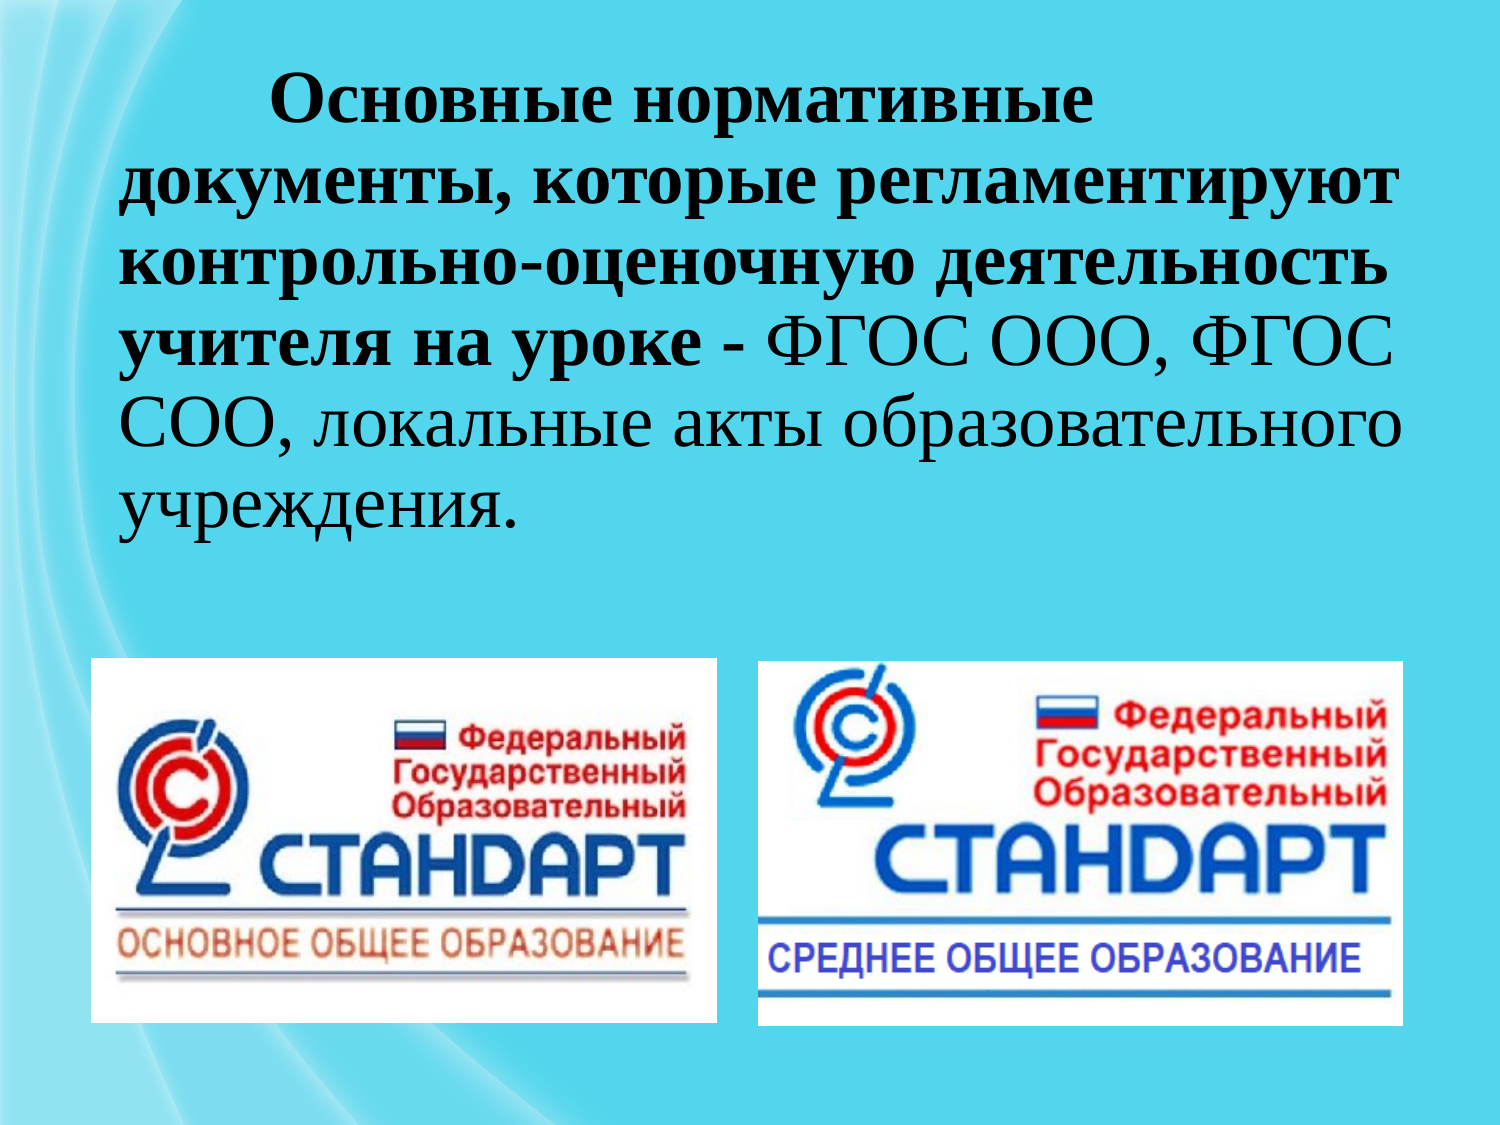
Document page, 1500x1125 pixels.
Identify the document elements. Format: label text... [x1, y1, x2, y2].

picture [0, 0, 1500, 1125]
title Основные нормативные документы, которые регламентируют контрольно-оценочную деятельность учителя на уроке - ФГОС ООО, ФГОС СОО, локальные акты образовательного учреждения. [103, 0, 1445, 603]
